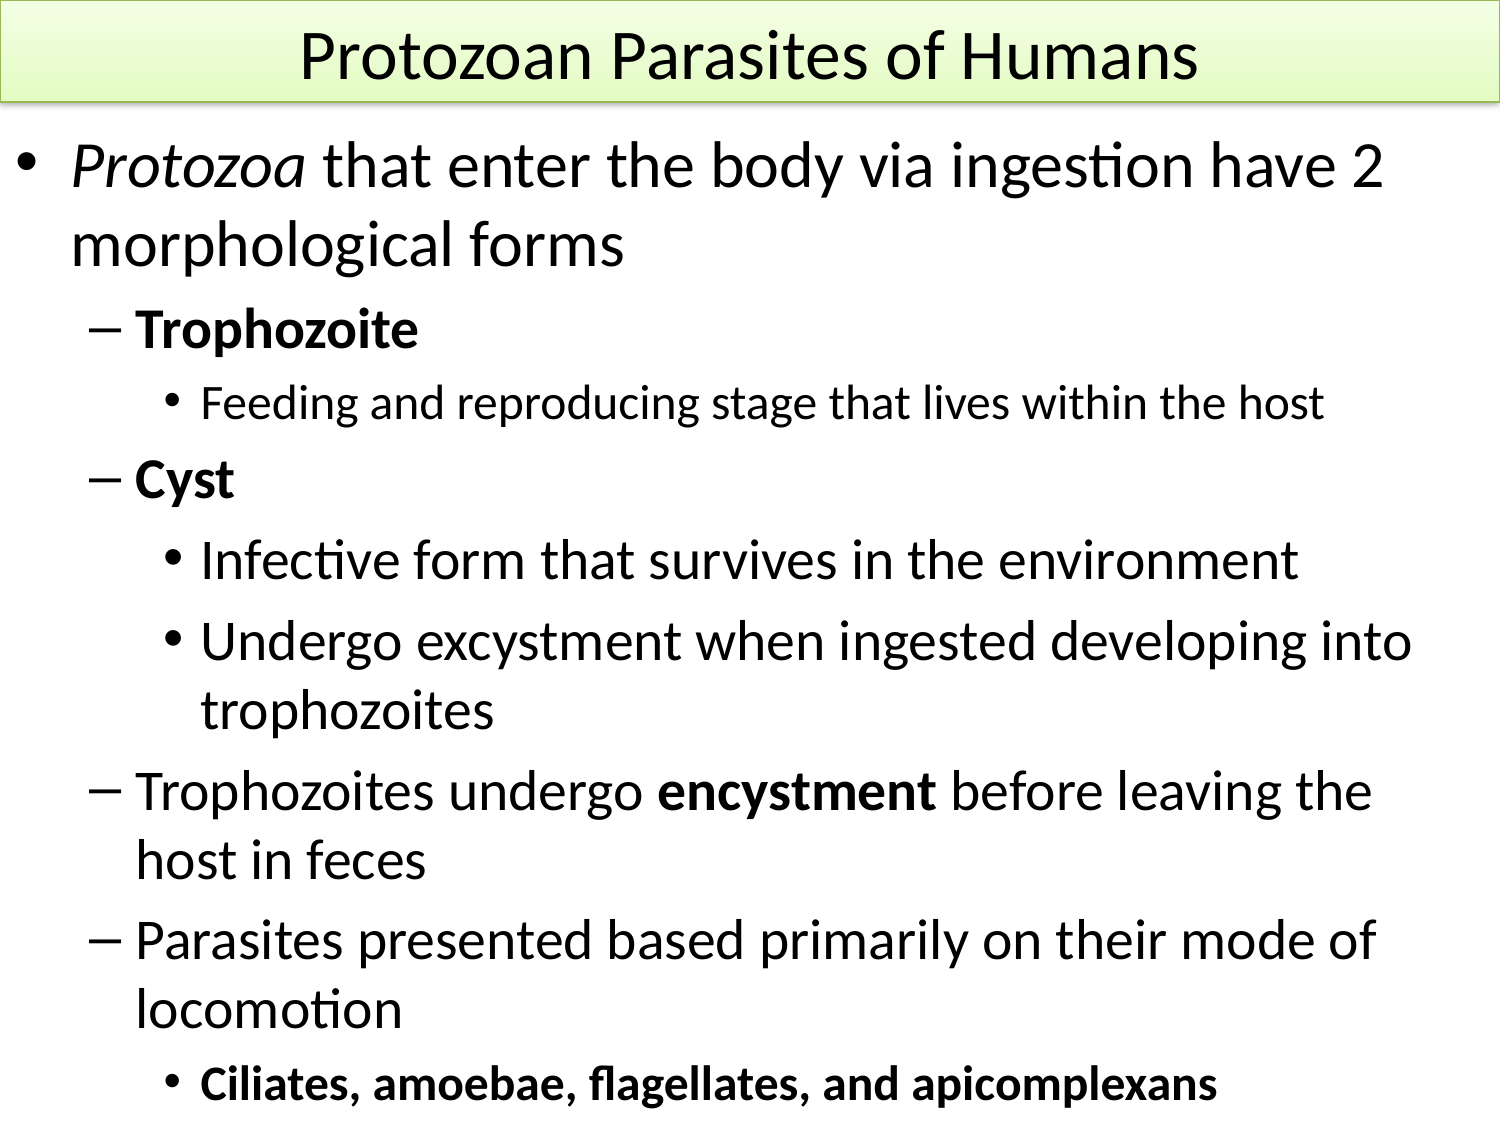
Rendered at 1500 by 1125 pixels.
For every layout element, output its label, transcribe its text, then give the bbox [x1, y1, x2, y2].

title Protozoan Parasites of Humans [0, 0, 1500, 103]
list Protozoa that enter the body via ingestion have 2 morphological forms Trophozoite Feeding and reproducing stage that lives within the host Cyst Infective form that survives in the environment Undergo excystment when ingested developing into trophozoites Trophozoites undergo encystment before leaving the host in feces Parasites presented based primarily on their mode of locomotion Ciliates, amoebae, flagellates, and apicomplexans [0, 113, 1500, 1125]
